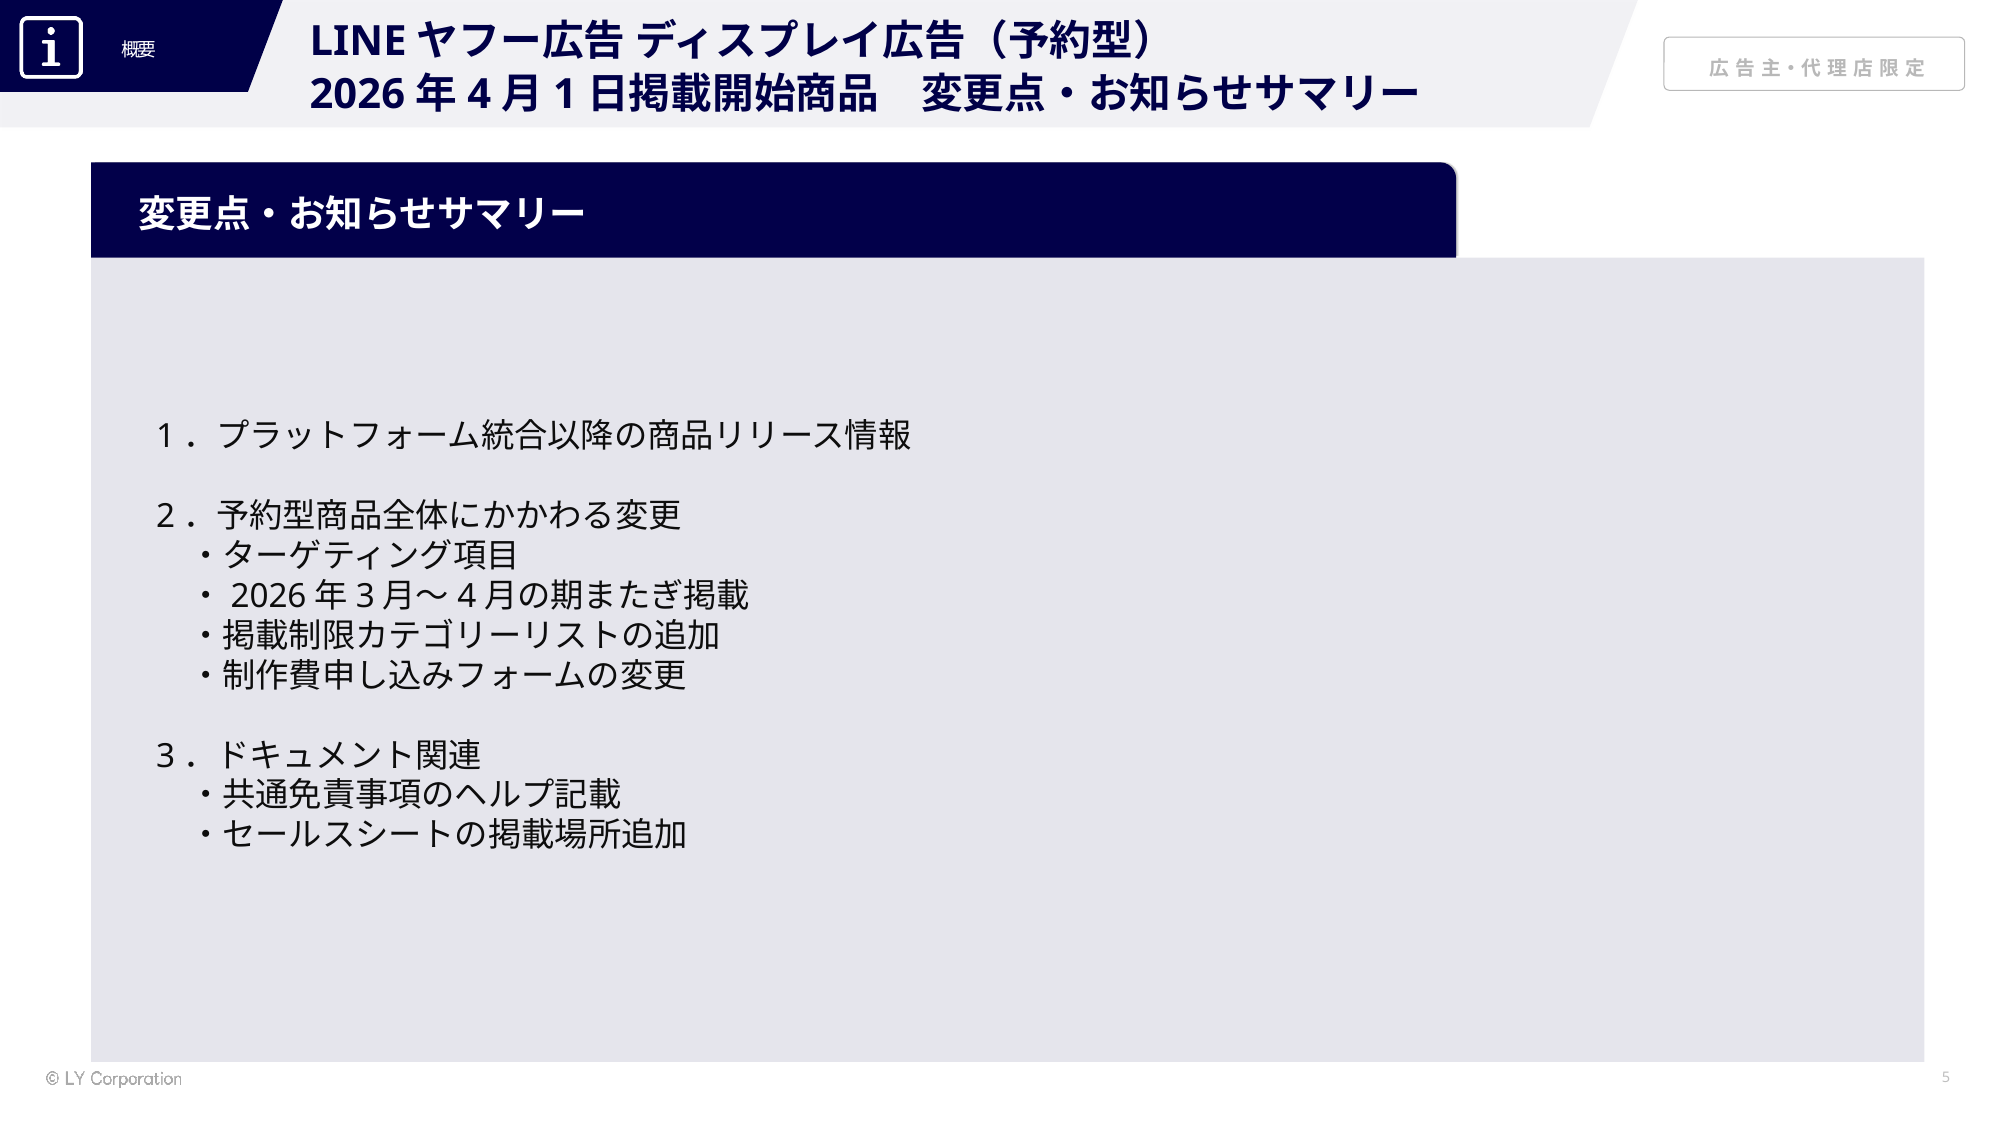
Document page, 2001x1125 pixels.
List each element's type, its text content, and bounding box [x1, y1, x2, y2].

list LINEヤフー広告 ディスプレイ広告（予約型） 2026年4月1日掲載開始商品 変更点・お知らせサマリー [309, 41, 1645, 97]
text_box 1．プラットフォーム統合以降の商品リリース情報 2．予約型商品全体にかかわる変更 ・ターゲティング項目 ・2026年3月～4月の期またぎ掲載 ・掲載制限カテゴリーリストの追加 ・制作費申し込みフォームの変更 3．ドキュメント関連 ・共通免責事項のヘルプ記載 ・セールスシートの掲載場所追加 [91, 257, 1925, 1062]
text_box 変更点・お知らせサマリー [89, 160, 1458, 260]
picture [46, 1071, 181, 1088]
text_box 概要 [97, 13, 180, 81]
picture [8, 4, 92, 88]
